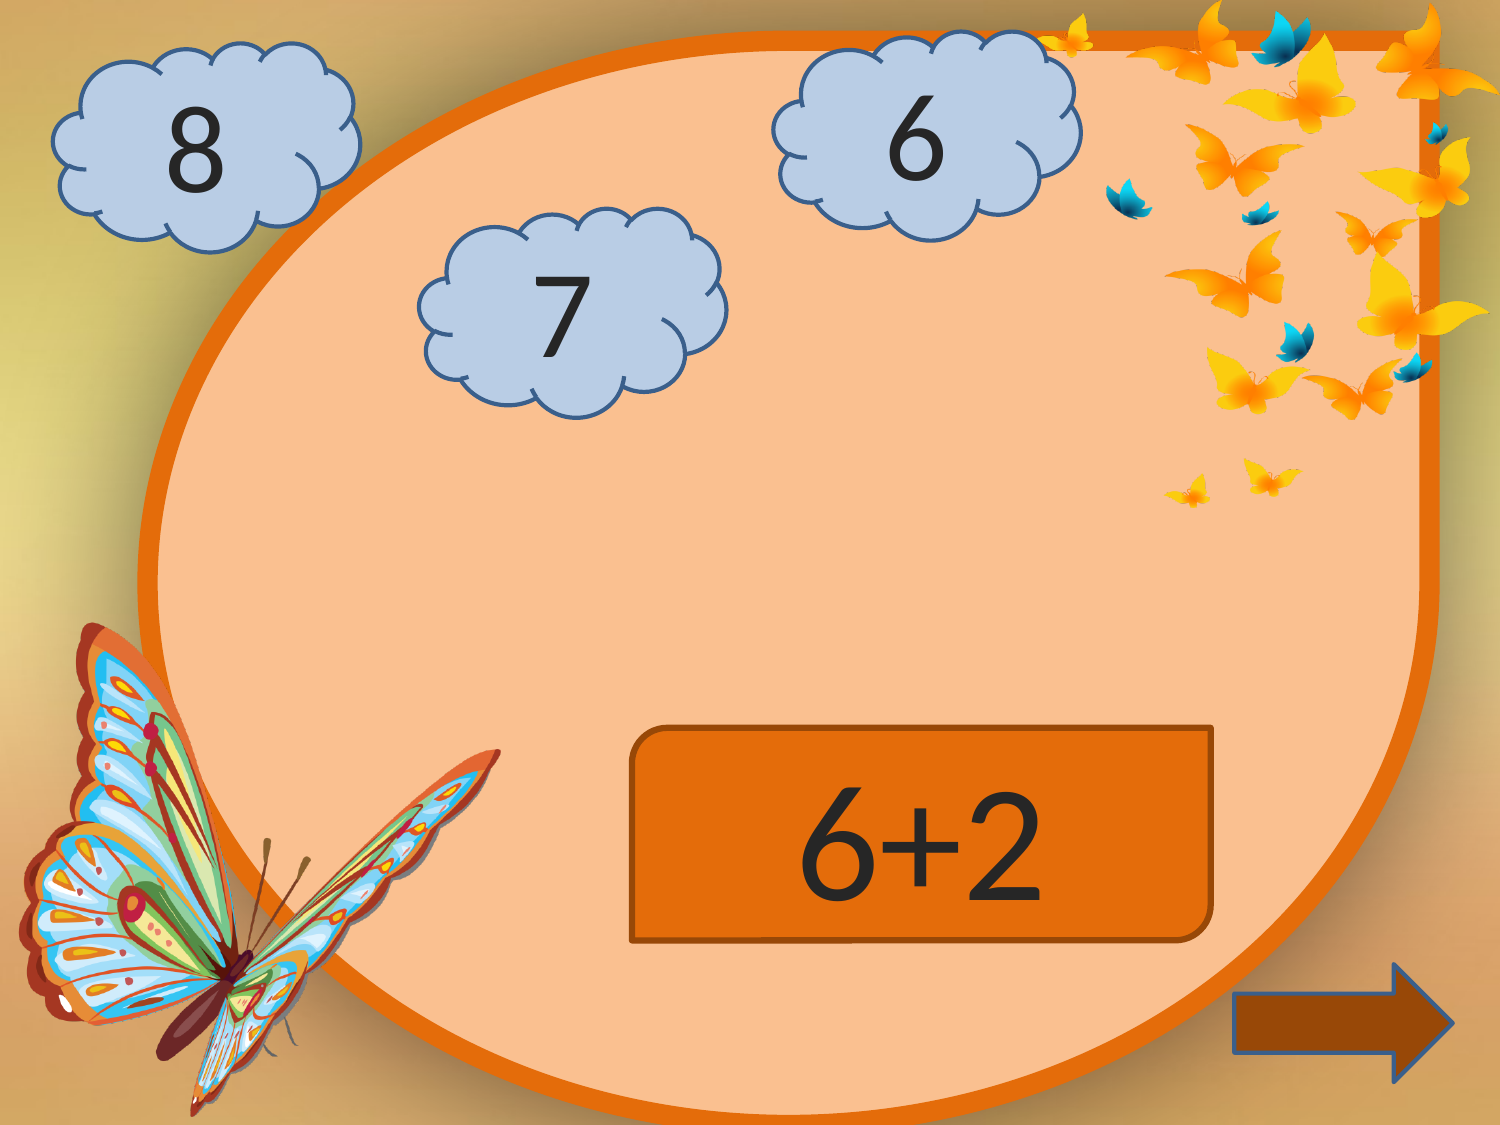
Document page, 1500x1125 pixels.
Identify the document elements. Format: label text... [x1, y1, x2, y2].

text_box [145, 38, 1432, 1125]
text_box 6+2 [629, 725, 1213, 943]
text_box 6 [771, 29, 1028, 243]
picture [0, 0, 1500, 1125]
text_box 8 [50, 41, 363, 255]
text_box 7 [416, 206, 729, 420]
text_box [1232, 962, 1455, 1085]
